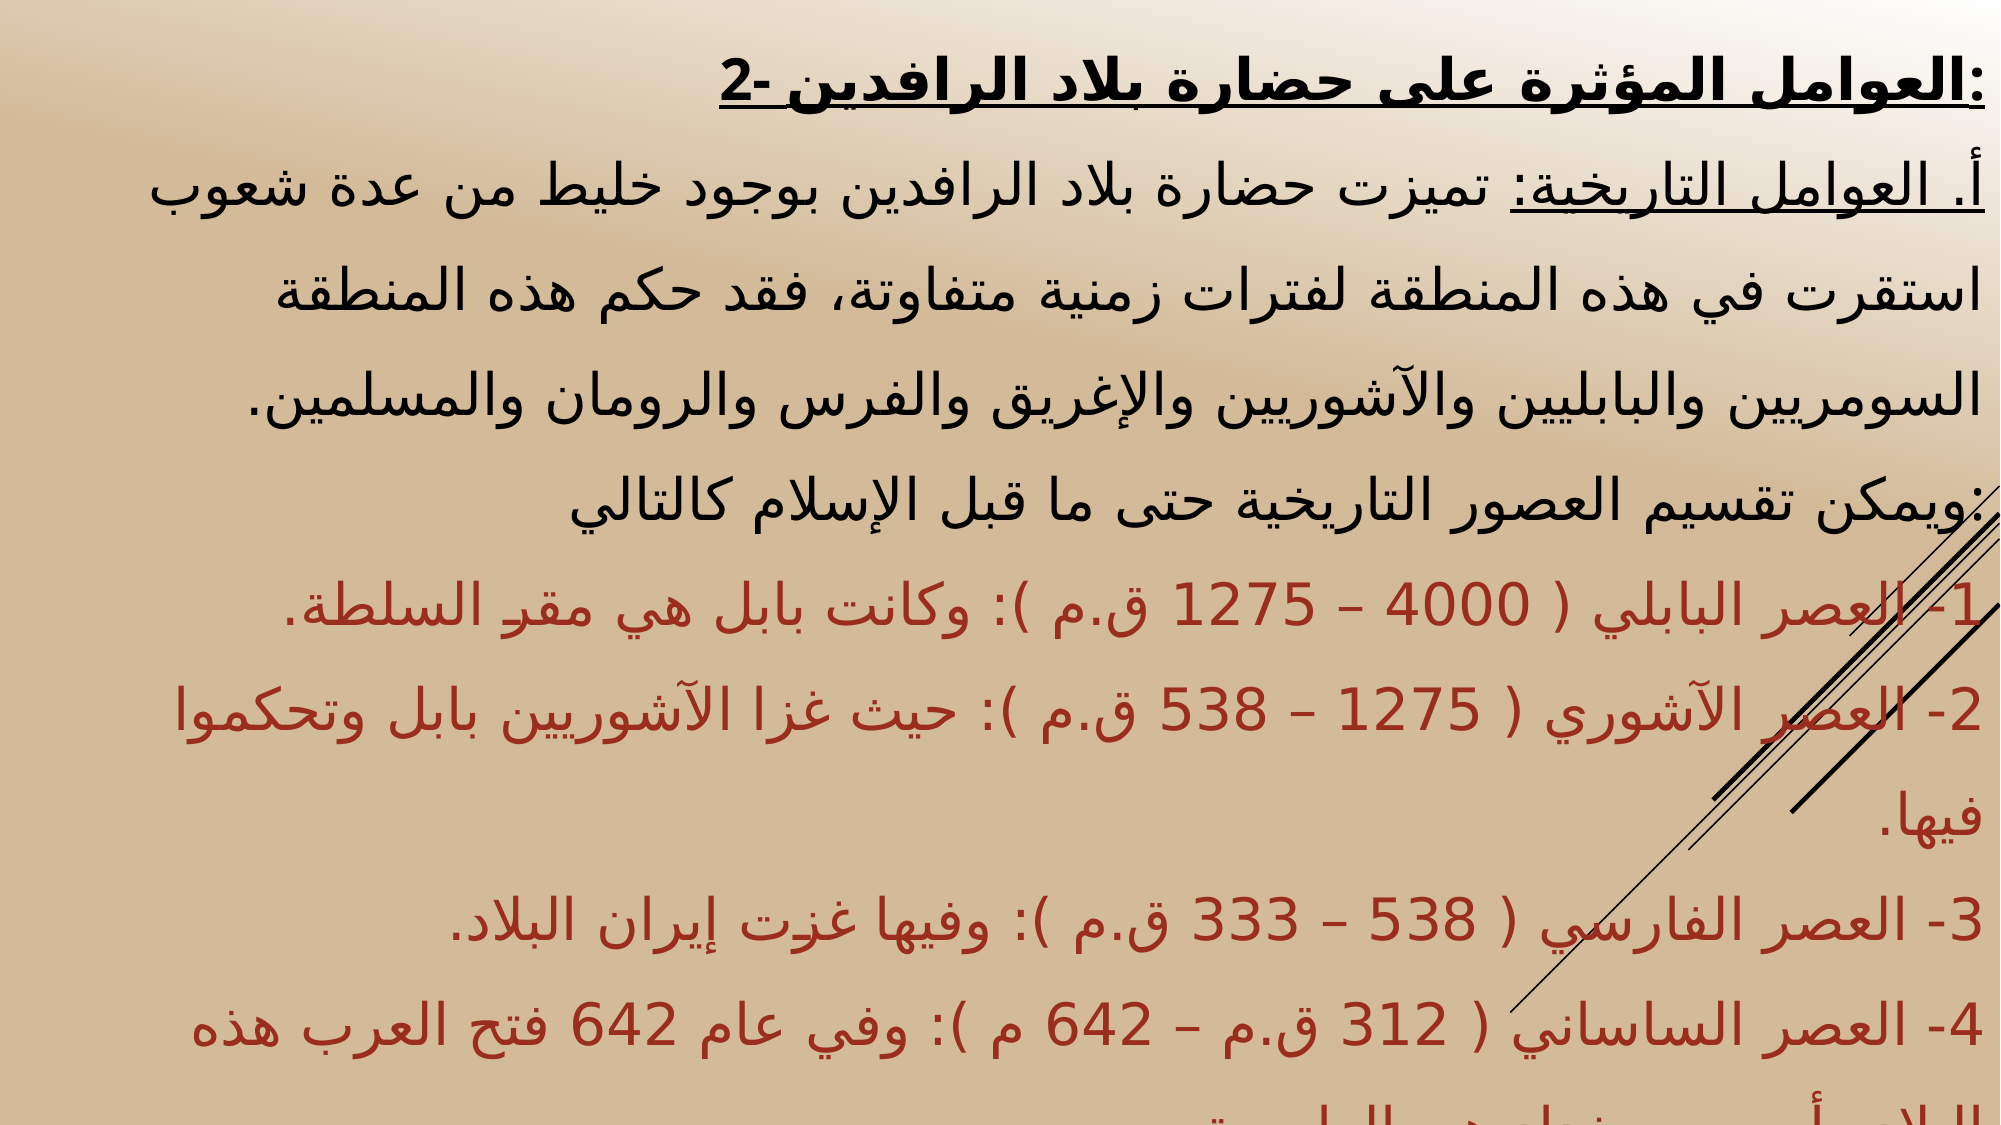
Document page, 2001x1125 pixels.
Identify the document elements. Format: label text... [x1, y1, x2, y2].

text_box 2- العوامل المؤثرة على حضارة بلاد الرافدين: أ. العوامل التاريخية: تميزت حضارة بلاد الرافدين بوجود خليط من عدة شعوب استقرت في هذه المنطقة لفترات زمنية متفاوتة، فقد حكم هذه المنطقة السومريين والبابليين والآشوريين والإغريق والفرس والرومان والمسلمين. ويمكن تقسيم العصور التاريخية حتى ما قبل الإسلام كالتالي: 1- العصر البابلي ( 4000 – 1275 ق.م ): وكانت بابل هي مقر السلطة. 2- العصر الآشوري ( 1275 – 538 ق.م ): حيث غزا الآشوريين بابل وتحكموا فيها. 3- العصر الفارسي ( 538 – 333 ق.م ): وفيها غزت إيران البلاد. 4- العصر الساساني ( 312 ق.م – 642 م ): وفي عام 642 فتح العرب هذه البلاد وأصبحت بغداد هي العاصمة. [73, 0, 2000, 1125]
